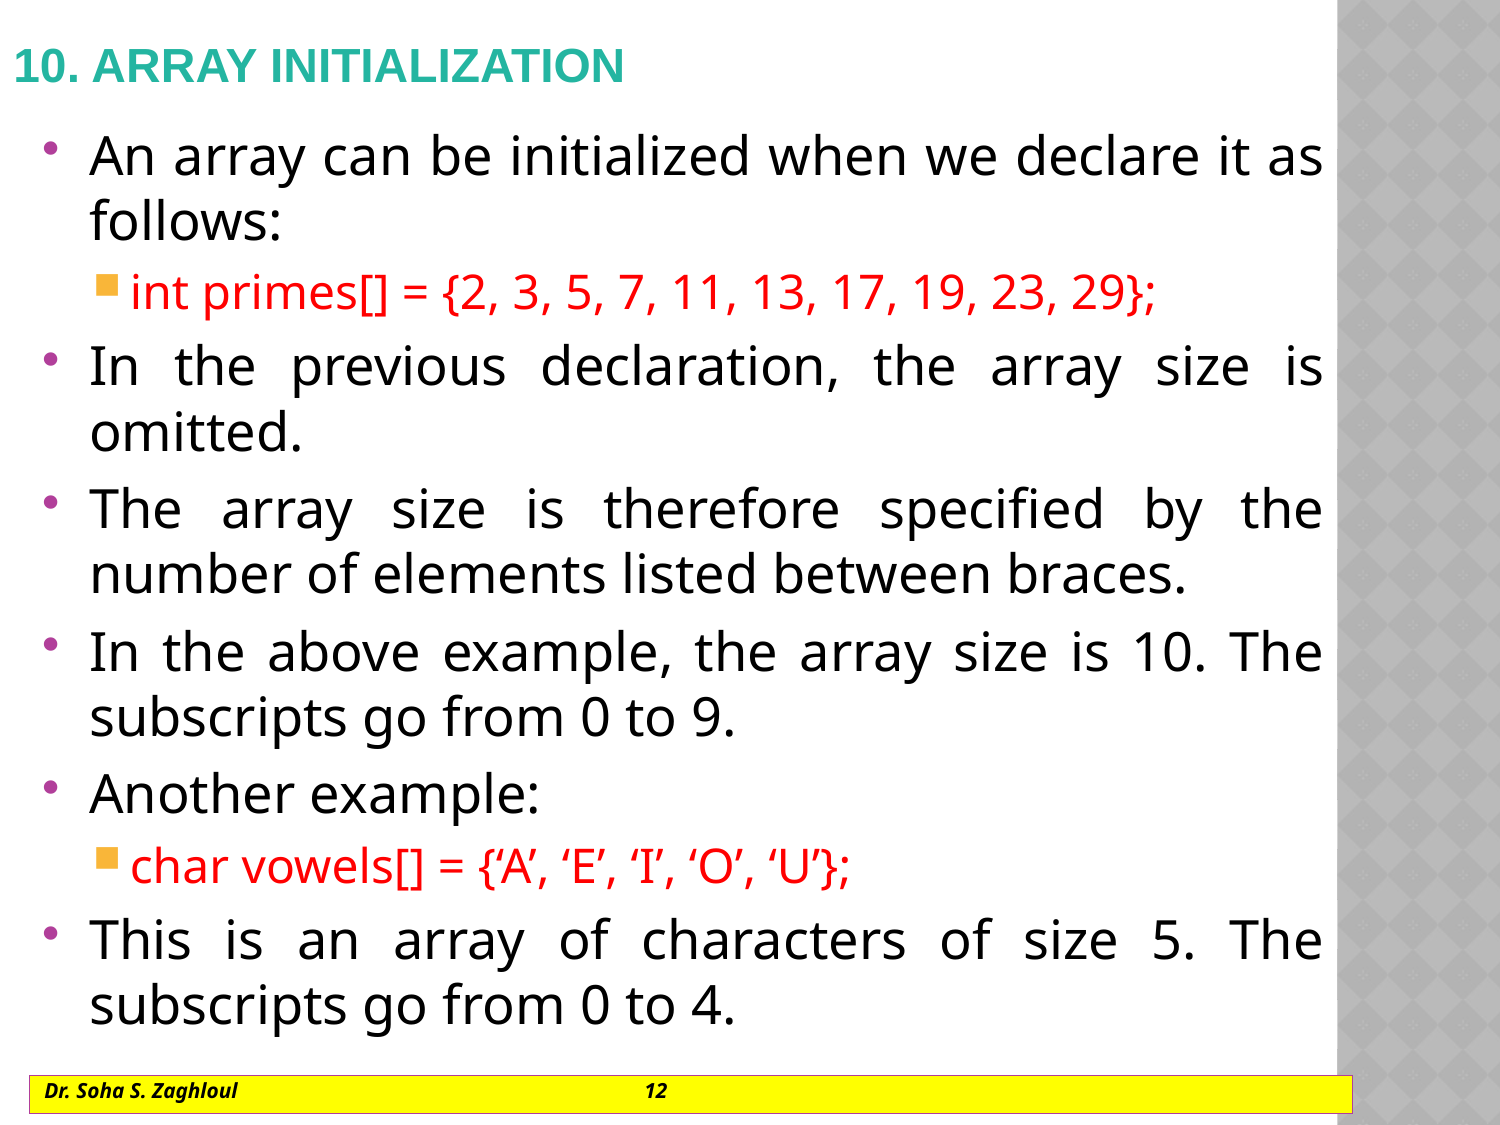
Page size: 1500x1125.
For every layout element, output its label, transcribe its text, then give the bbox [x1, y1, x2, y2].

title 10. Array initialization [5, 19, 1341, 93]
list An array can be initialized when we declare it as follows: int primes[] = {2, 3, 5, 7, 11, 13, 17, 19, 23, 29}; In the previous declaration, the array size is omitted. The array size is therefore specified by the number of elements listed between braces. In the above example, the array size is 10. The subscripts go from 0 to 9. Another example: char vowels[] = {‘A’, ‘E’, ‘I’, ‘O’, ‘U’}; This is an array of characters of size 5. The subscripts go from 0 to 4. [29, 113, 1341, 1059]
text_box Dr. Soha S. Zaghloul 12 [29, 1075, 1353, 1114]
